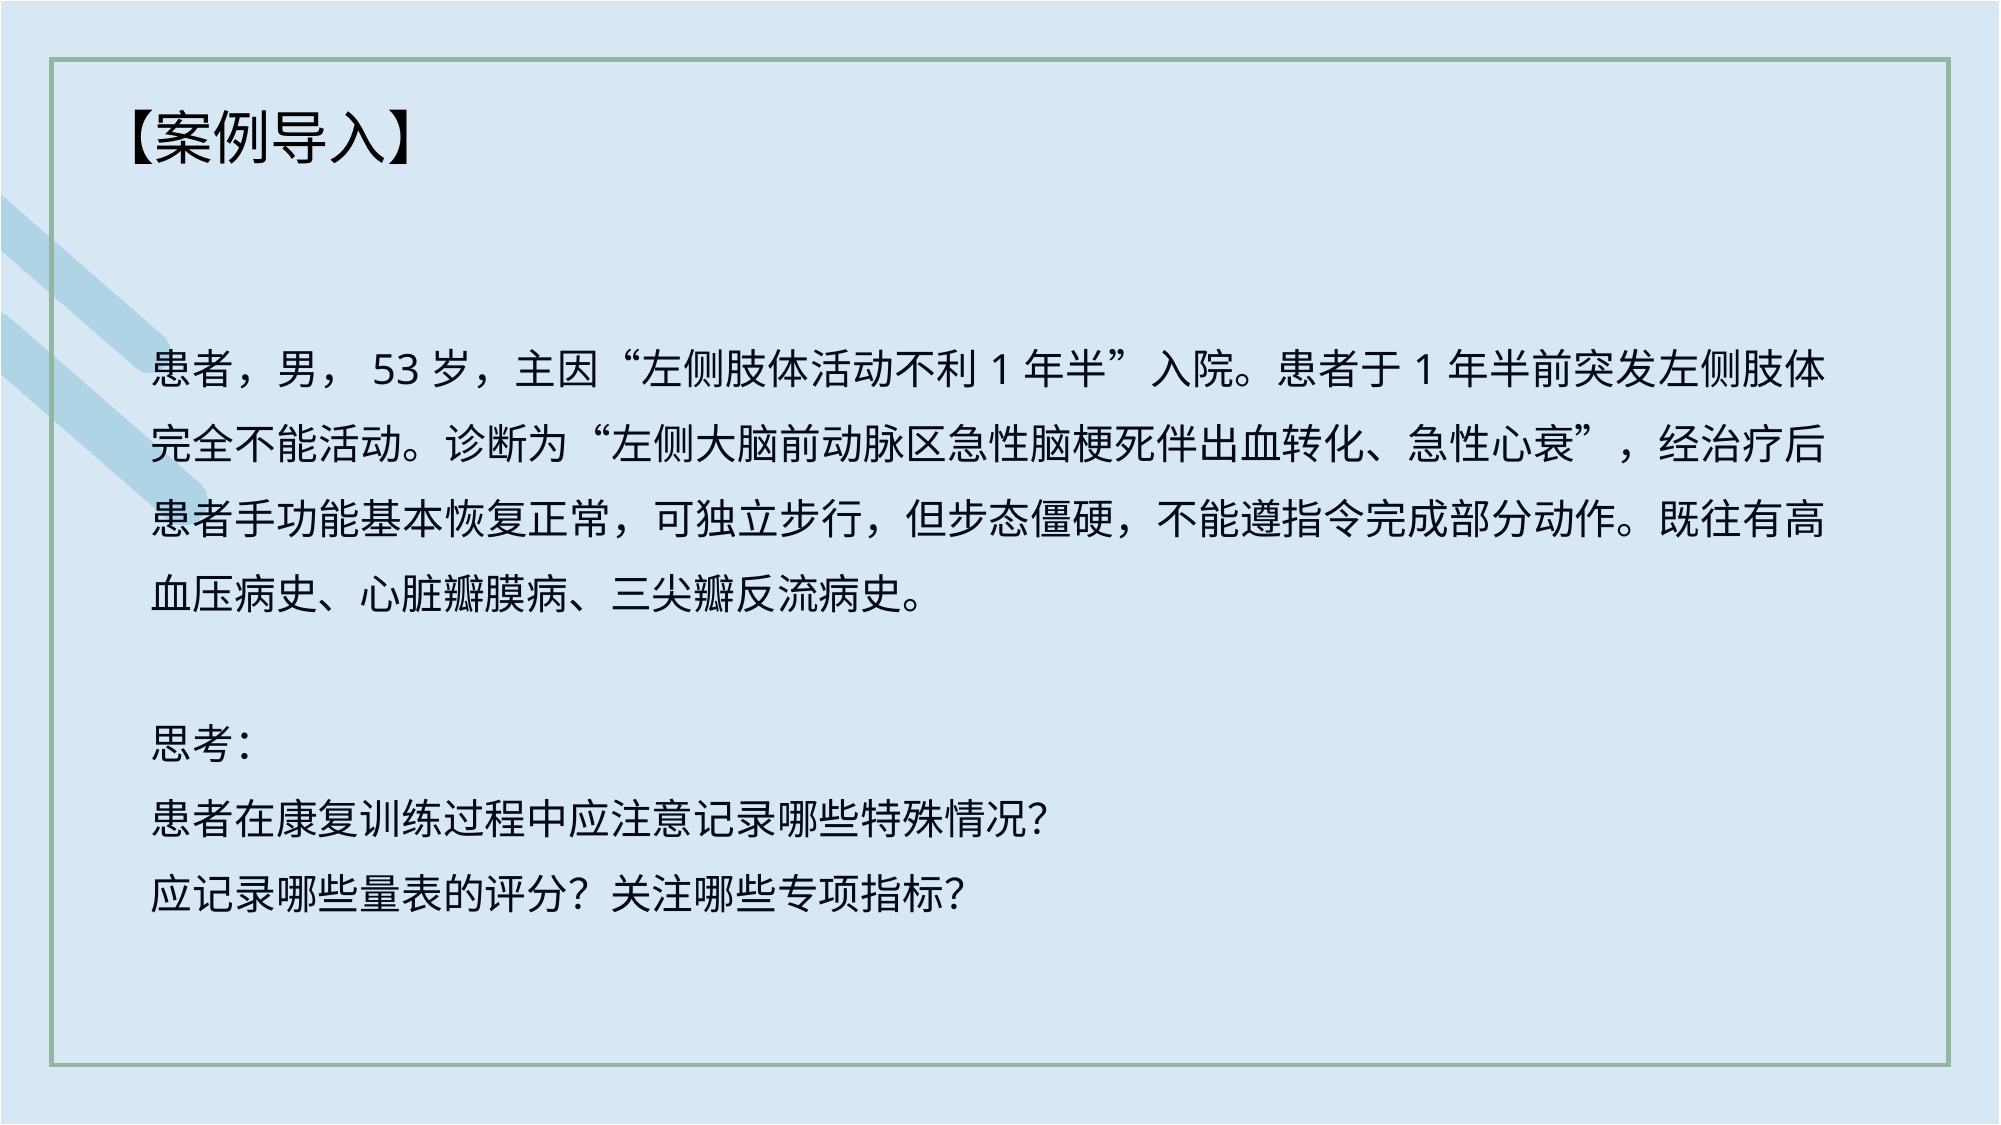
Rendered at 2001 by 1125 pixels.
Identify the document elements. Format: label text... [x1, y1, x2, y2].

text_box 【案例导入】 [51, 101, 490, 185]
text_box 患者，男，53岁，主因“左侧肢体活动不利1年半”入院。患者于1年半前突发左侧肢体完全不能活动。诊断为“左侧大脑前动脉区急性脑梗死伴出血转化、急性心衰”，经治疗后患者手功能基本恢复正常，可独立步行，但步态僵硬，不能遵指令完成部分动作。既往有高血压病史、心脏瓣膜病、三尖瓣反流病史。 思考： 患者在康复训练过程中应注意记录哪些特殊情况？ 应记录哪些量表的评分？关注哪些专项指标？ [136, 310, 1842, 926]
